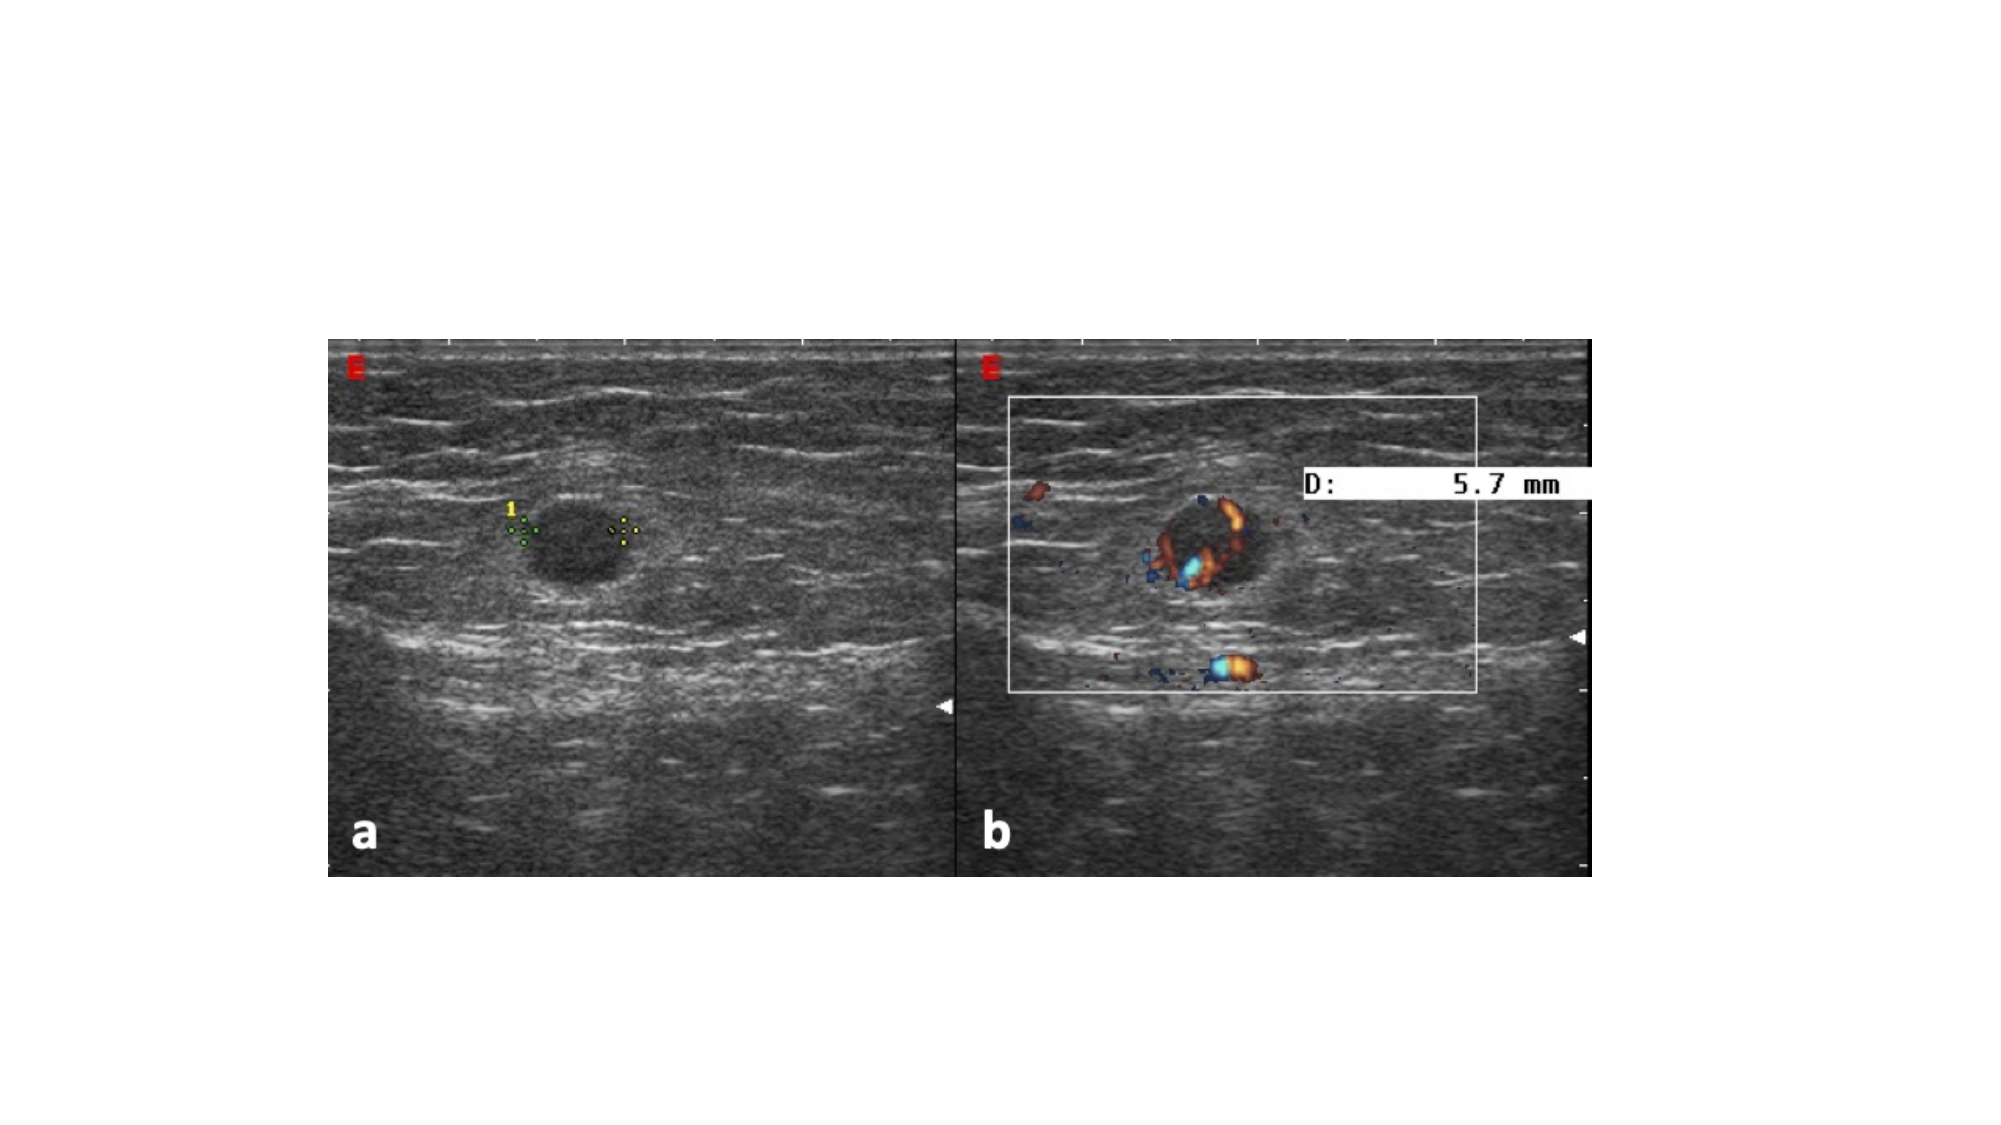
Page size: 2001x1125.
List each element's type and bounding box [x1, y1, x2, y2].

list [328, 339, 1591, 877]
